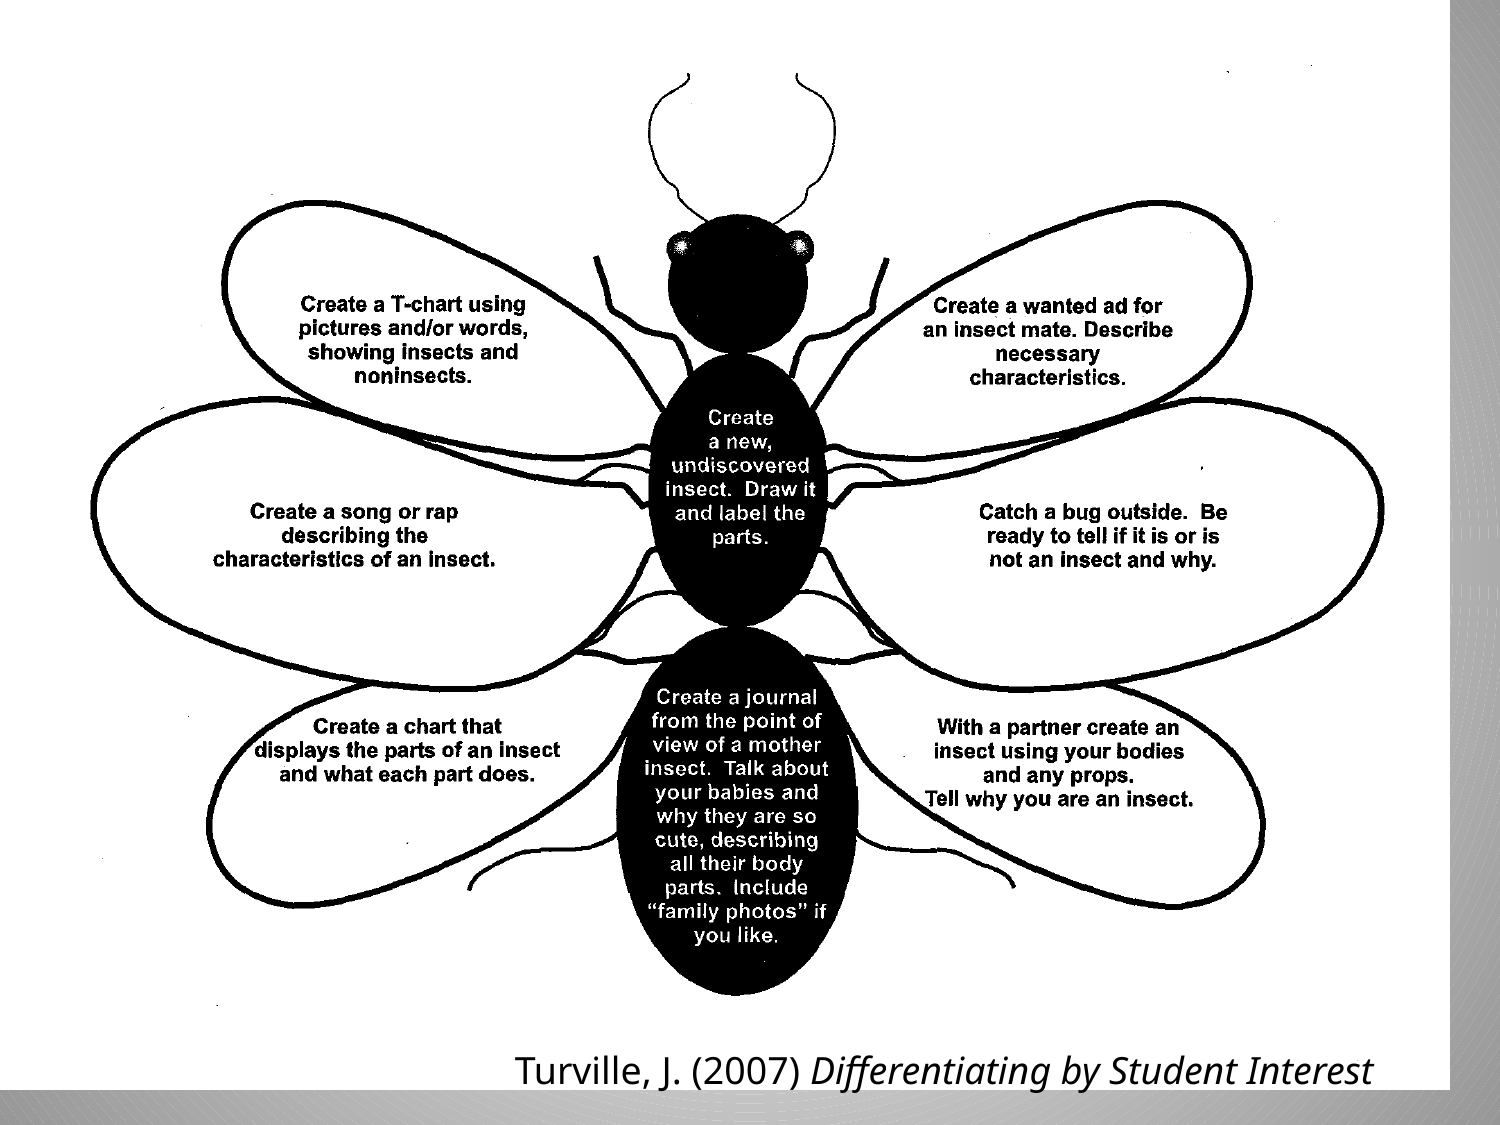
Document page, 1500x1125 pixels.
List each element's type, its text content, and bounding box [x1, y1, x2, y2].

picture [0, 0, 1451, 1090]
text_box Turville, J. (2007) Differentiating by Student Interest [499, 1039, 1500, 1100]
